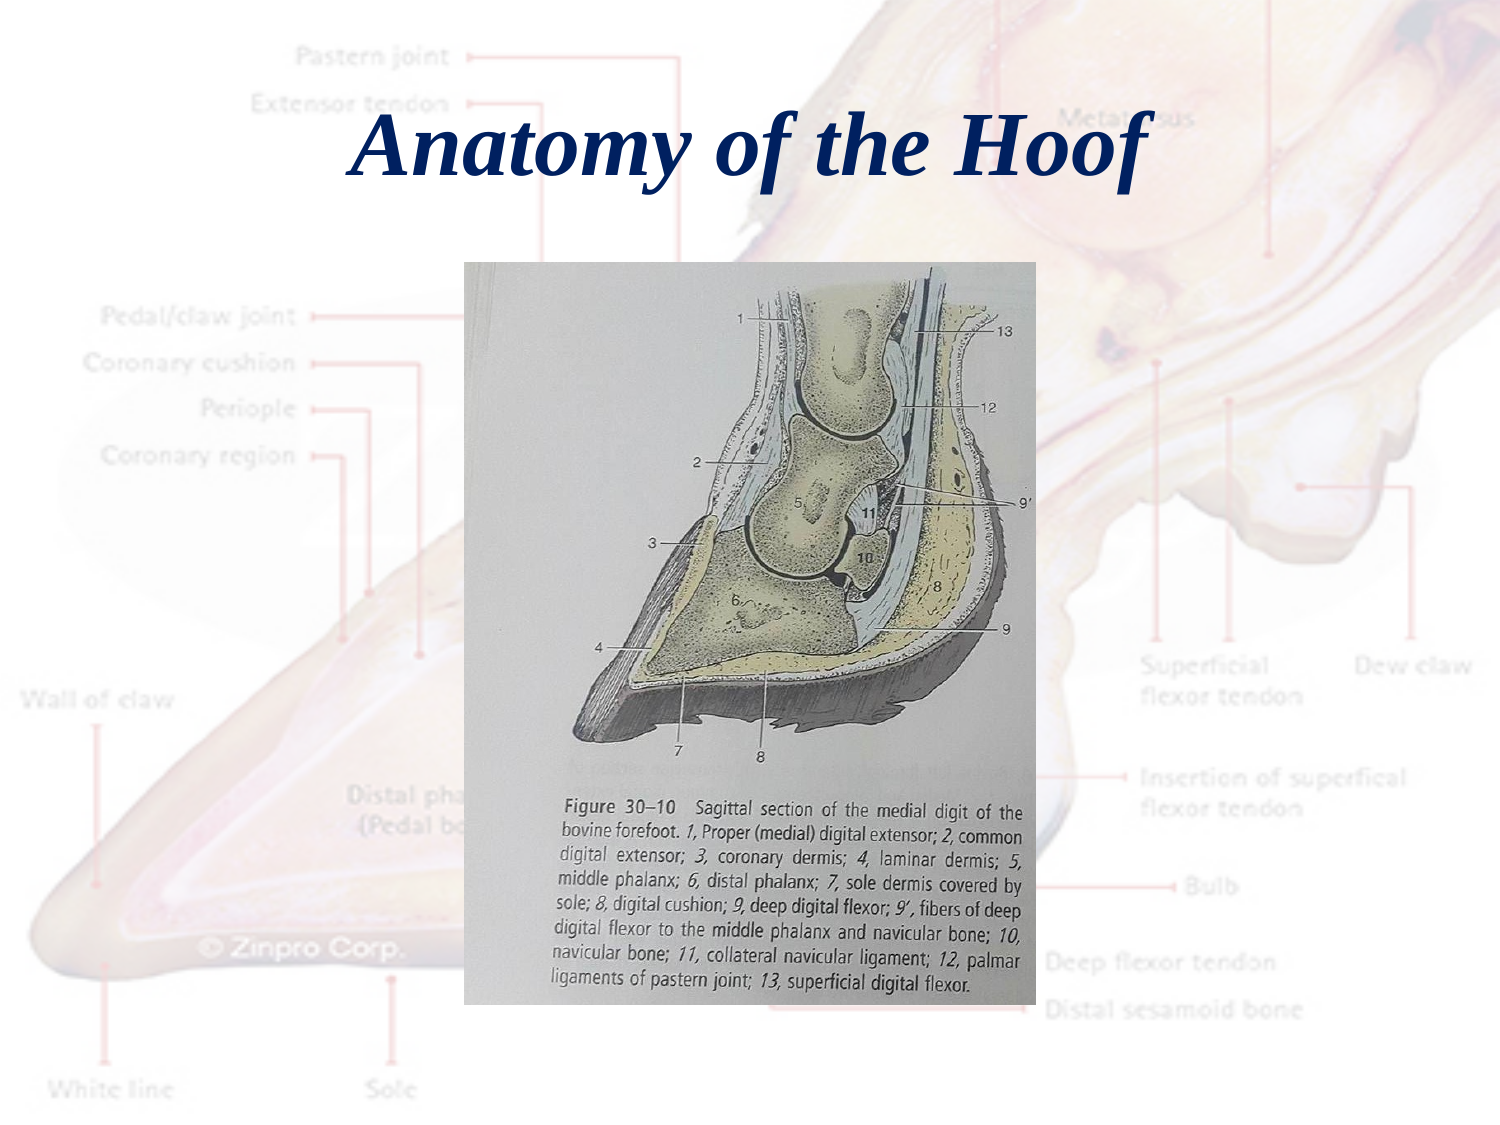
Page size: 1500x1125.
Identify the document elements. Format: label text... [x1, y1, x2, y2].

title Anatomy of the Hoof [75, 45, 1425, 233]
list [463, 262, 1037, 1006]
